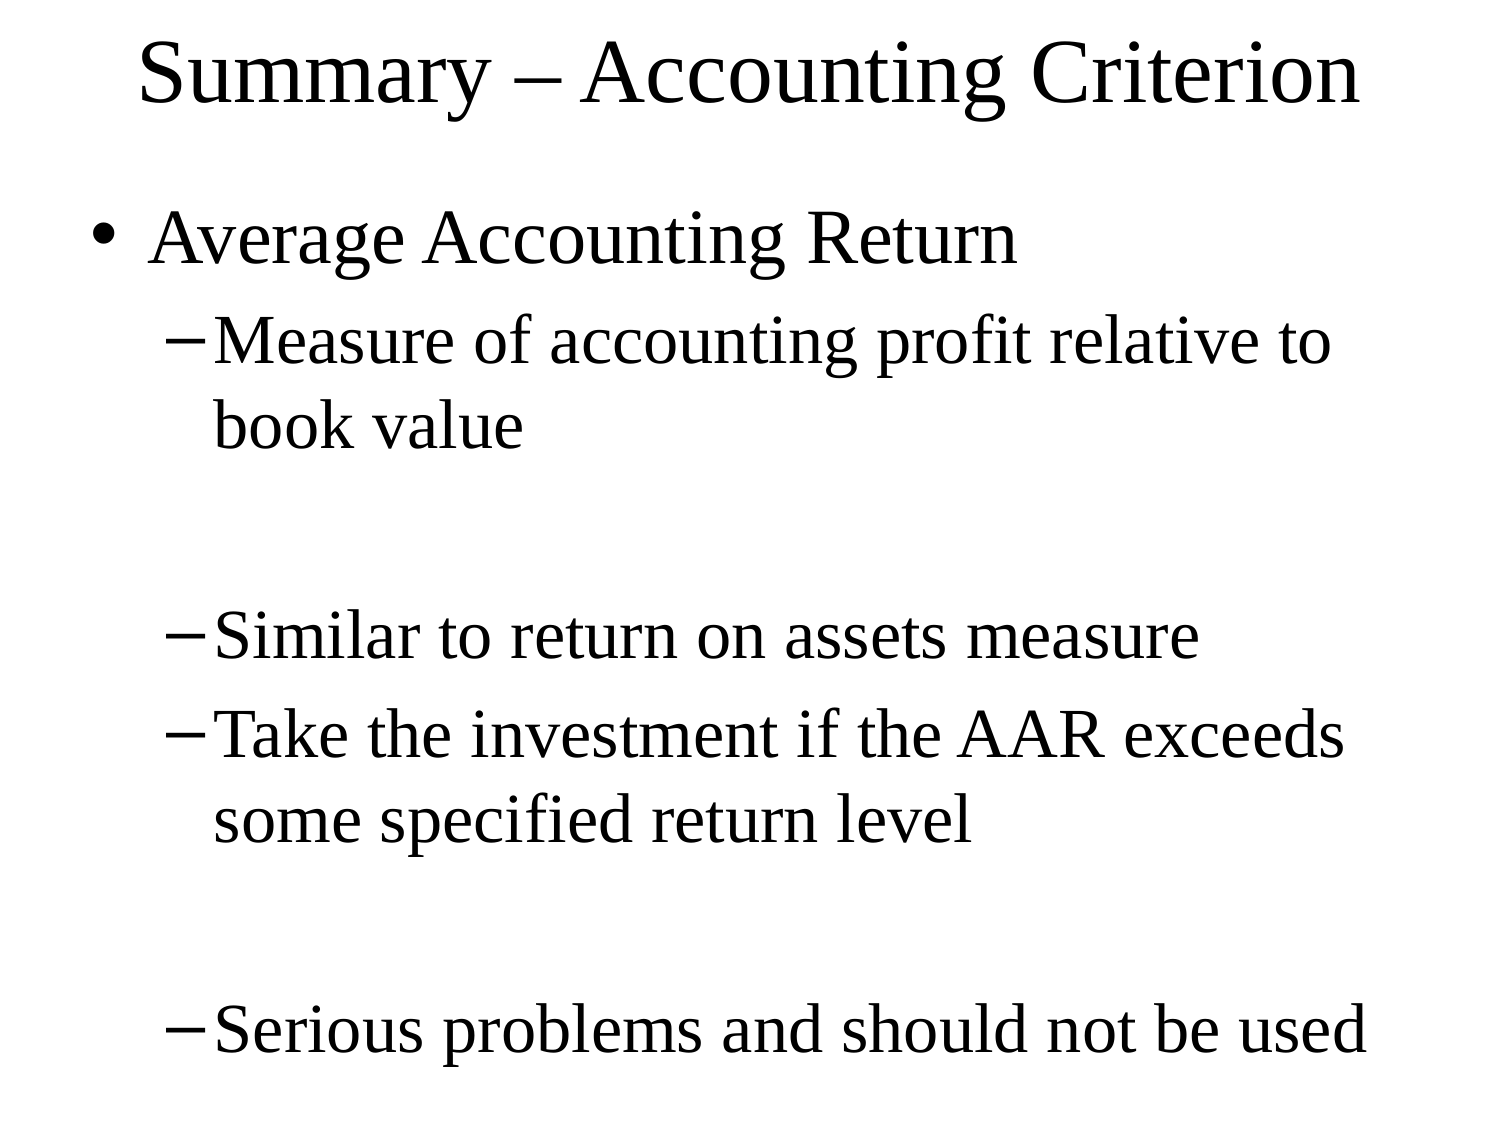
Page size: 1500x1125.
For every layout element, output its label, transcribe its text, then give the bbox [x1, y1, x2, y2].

title Summary – Accounting Criterion [75, 0, 1425, 132]
list Average Accounting Return Measure of accounting profit relative to book value Similar to return on assets measure Take the investment if the AAR exceeds some specified return level Serious problems and should not be used [75, 177, 1425, 1088]
